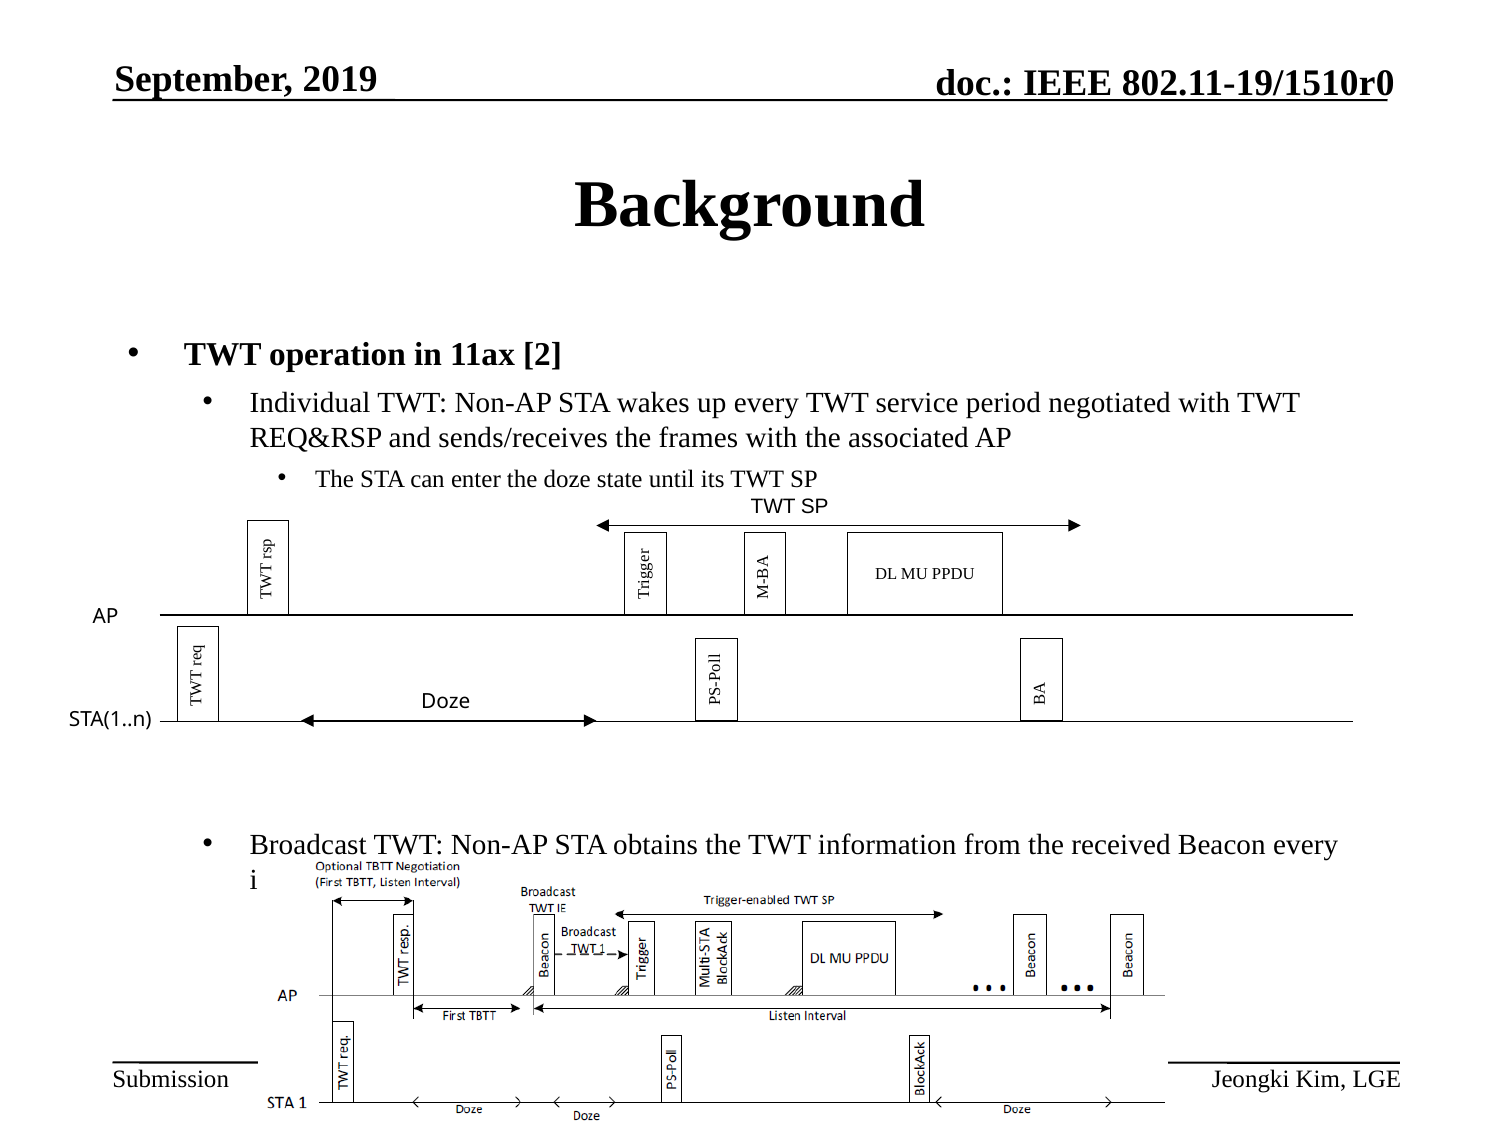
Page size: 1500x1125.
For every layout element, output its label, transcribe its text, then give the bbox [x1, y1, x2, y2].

text_box DL MU PPDU [847, 534, 1003, 614]
text_box Doze [406, 680, 486, 718]
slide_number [114, 54, 423, 100]
text_box Trigger [624, 534, 667, 614]
text_box AP [77, 595, 134, 636]
footer Jeongki Kim, LGE [1171, 1061, 1402, 1093]
text_box TWT req [177, 626, 219, 720]
text_box TWT rsp [247, 520, 289, 614]
text_box M-BA [744, 534, 786, 614]
picture [257, 856, 1168, 1123]
text_box BA [1020, 638, 1063, 720]
title Background [112, 112, 1388, 288]
text_box STA(1..n) [54, 697, 167, 738]
list TWT operation in 11ax [2] Individual TWT: Non-AP STA wakes up every TWT service period negotiated with TWT REQ&RSP and sends/receives the frames with the associated AP The STA can enter the doze state until its TWT SP Broadcast TWT: Non-AP STA obtains the TWT information from the received Beacon every its TBTT negotiated with TWT REQ&RSP The STA can enter the doze state until the TBTT or its TWT service period [112, 324, 1388, 1000]
text_box PS-Poll [695, 638, 738, 720]
text_box TWT SP [735, 485, 844, 524]
